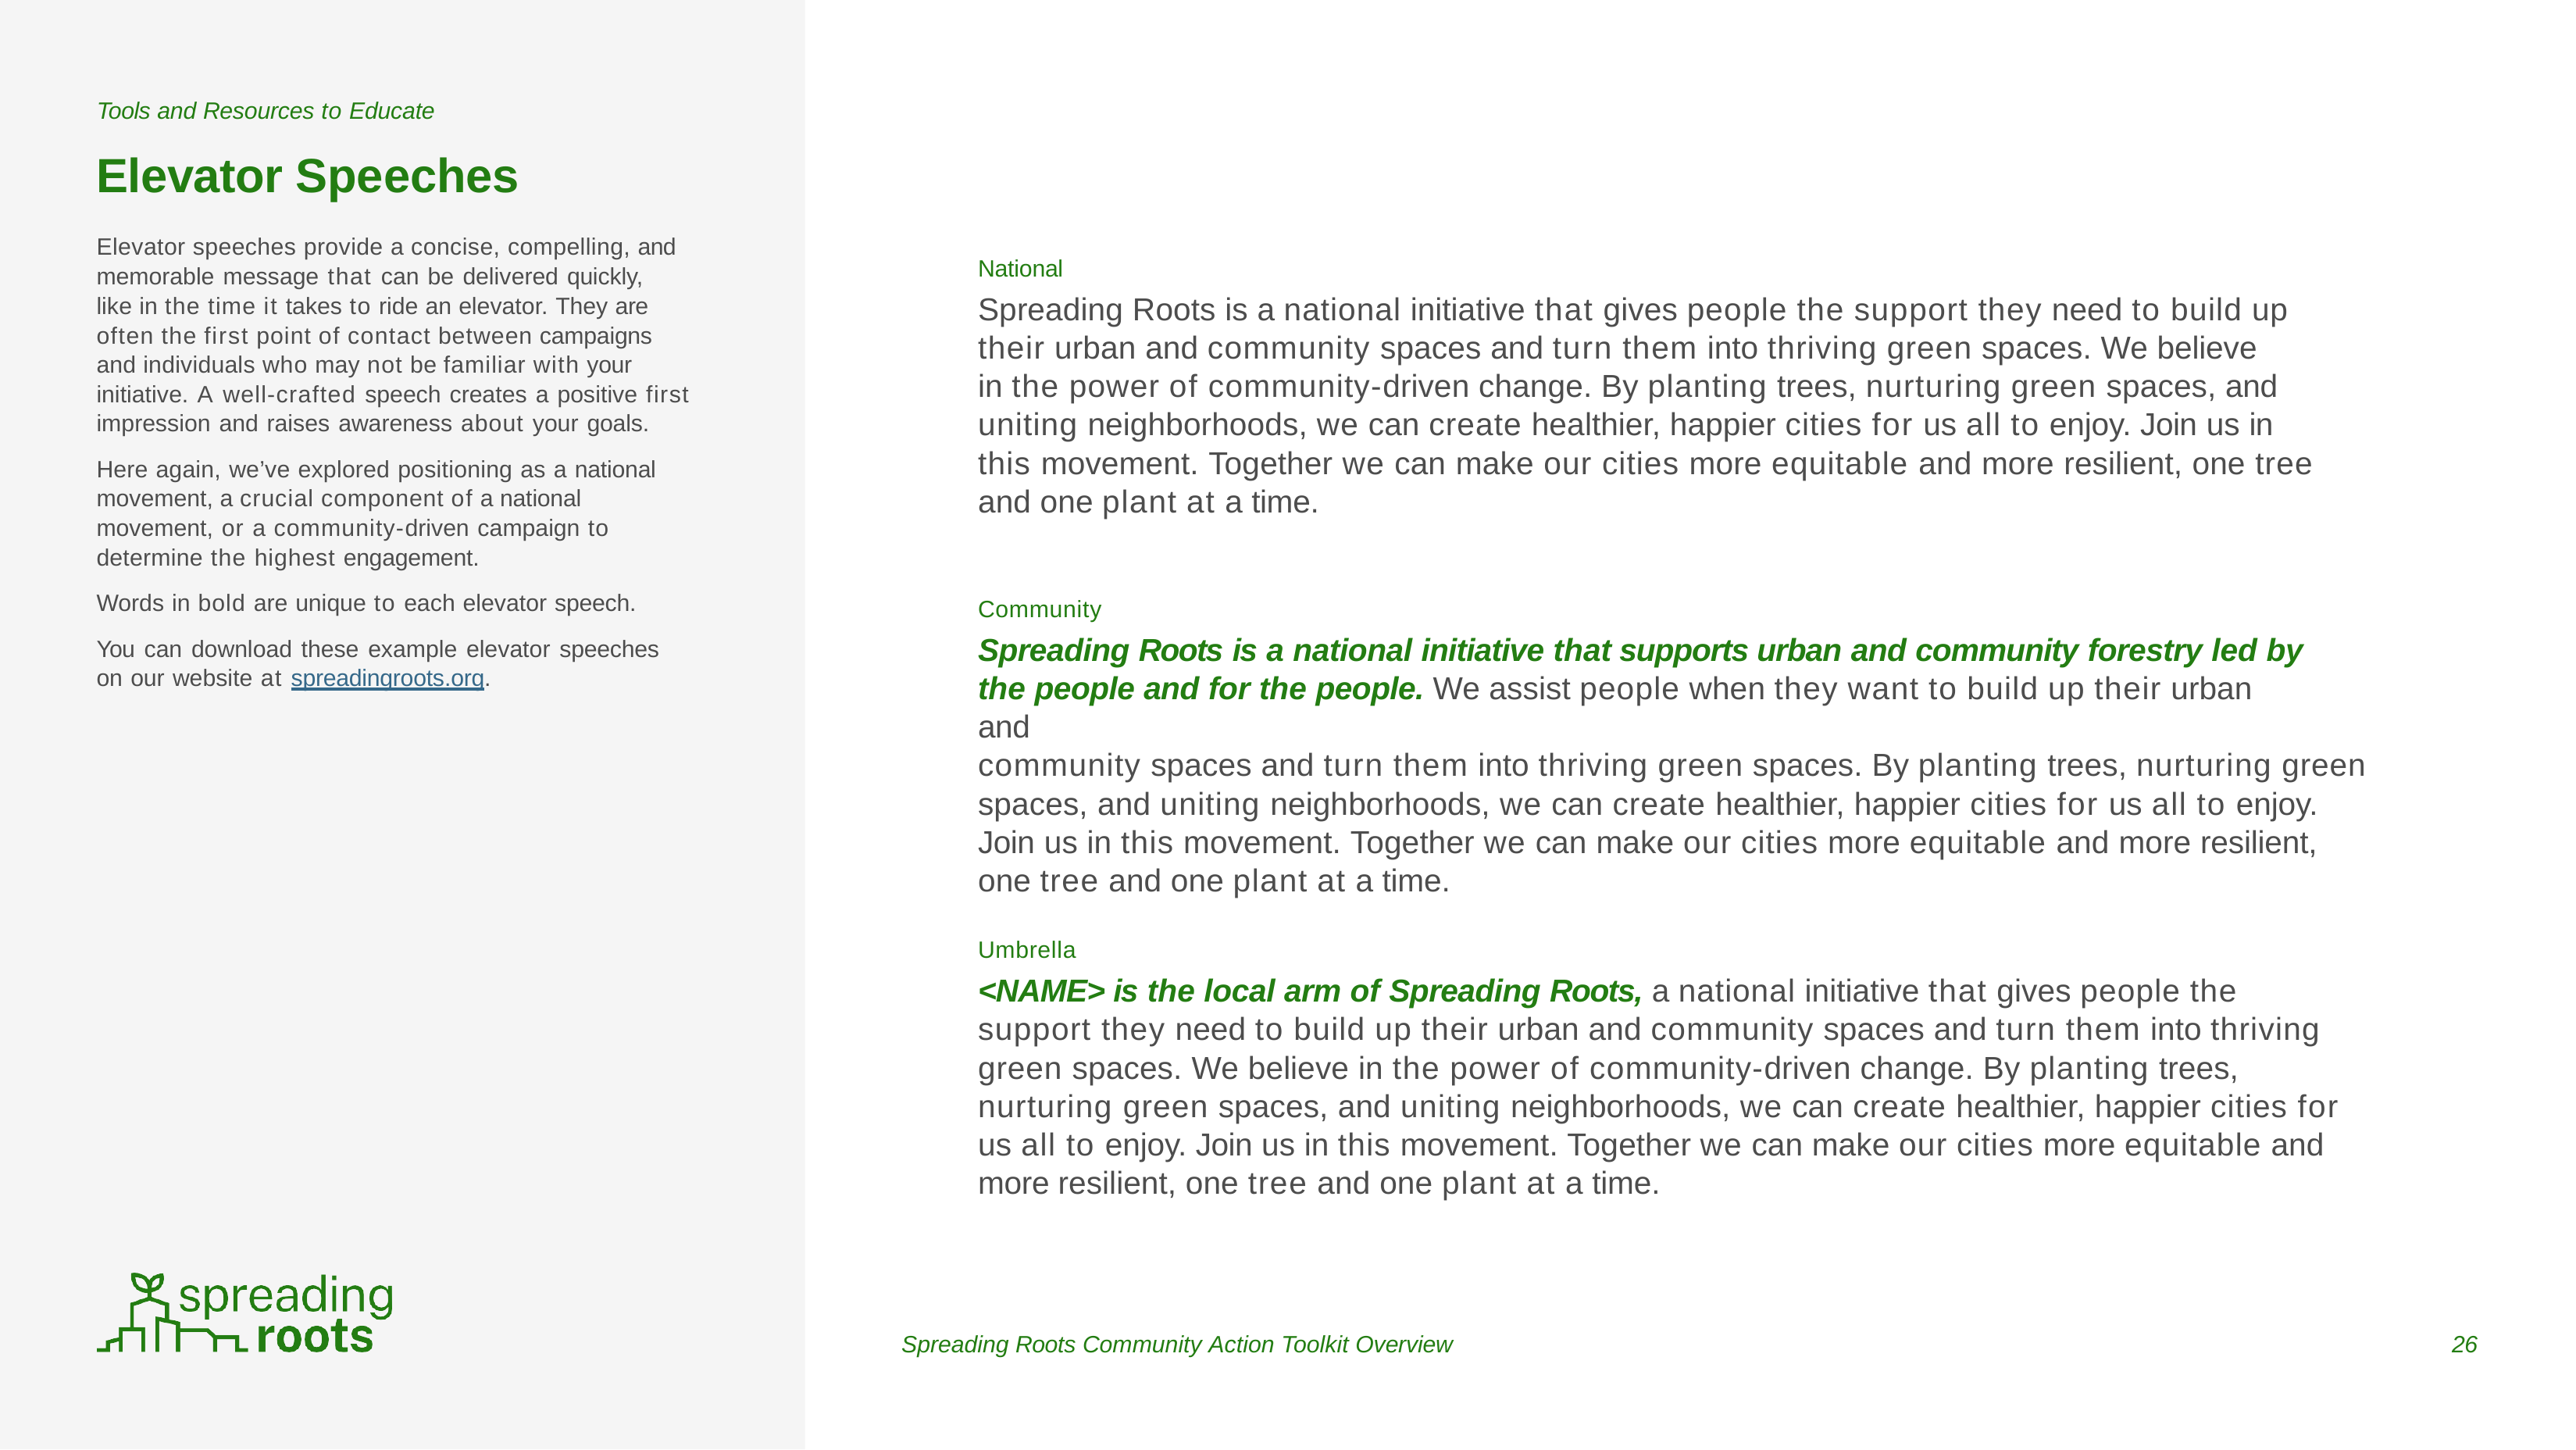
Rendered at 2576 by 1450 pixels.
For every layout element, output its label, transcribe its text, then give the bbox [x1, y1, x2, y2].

title Elevator Speeches [95, 142, 520, 387]
picture [97, 1273, 392, 1352]
text_box Tools and Resources to Educate [95, 93, 440, 124]
text_box Spreading Roots Community Action Toolkit Overview [900, 1327, 1457, 1358]
text_box Elevator speeches provide a concise, compelling, and memorable message that can be delivered quickly, like in the time it takes to ride an elevator. They are often the first point of contact between campaigns and individuals who may not be familiar with your initiative. A well-crafted speech creates a positive first impression and raises awareness about your goals. Here again, we’ve explored positioning as a national movement, a crucial component of a national movement, or a community-driven campaign to determine the highest engagement. Words in bold are unique to each elevator speech. You can download these example elevator speeches on our website at spreadingroots.org. [95, 230, 698, 691]
text_box Umbrella <NAME> is the local arm of Spreading Roots, a national initiative that gives people the support they need to build up their urban and community spaces and turn them into thriving green spaces. We believe in the power of community-driven change. By planting trees, nurturing green spaces, and uniting neighborhoods, we can create healthier, happier cities for us all to enjoy. Join us in this movement. Together we can make our cities more equitable and more resilient, one tree and one plant at a time. [976, 927, 2357, 1201]
text_box Community Spreading Roots is a national initiative that supports urban and community forestry led by the people and for the people. We assist people when they want to build up their urban and community spaces and turn them into thriving green spaces. By planting trees, nurturing green spaces, and uniting neighborhoods, we can create healthier, happier cities for us all to enjoy. Join us in this movement. Together we can make our cities more equitable and more resilient, one tree and one plant at a time. [976, 586, 2374, 898]
text_box 26 [2450, 1327, 2481, 1358]
text_box National Spreading Roots is a national initiative that gives people the support they need to build up their urban and community spaces and turn them into thriving green spaces. We believe in the power of community-driven change. By planting trees, nurturing green spaces, and uniting neighborhoods, we can create healthier, happier cities for us all to enjoy. Join us in this movement. Together we can make our cities more equitable and more resilient, one tree and one plant at a time. [976, 245, 2325, 520]
